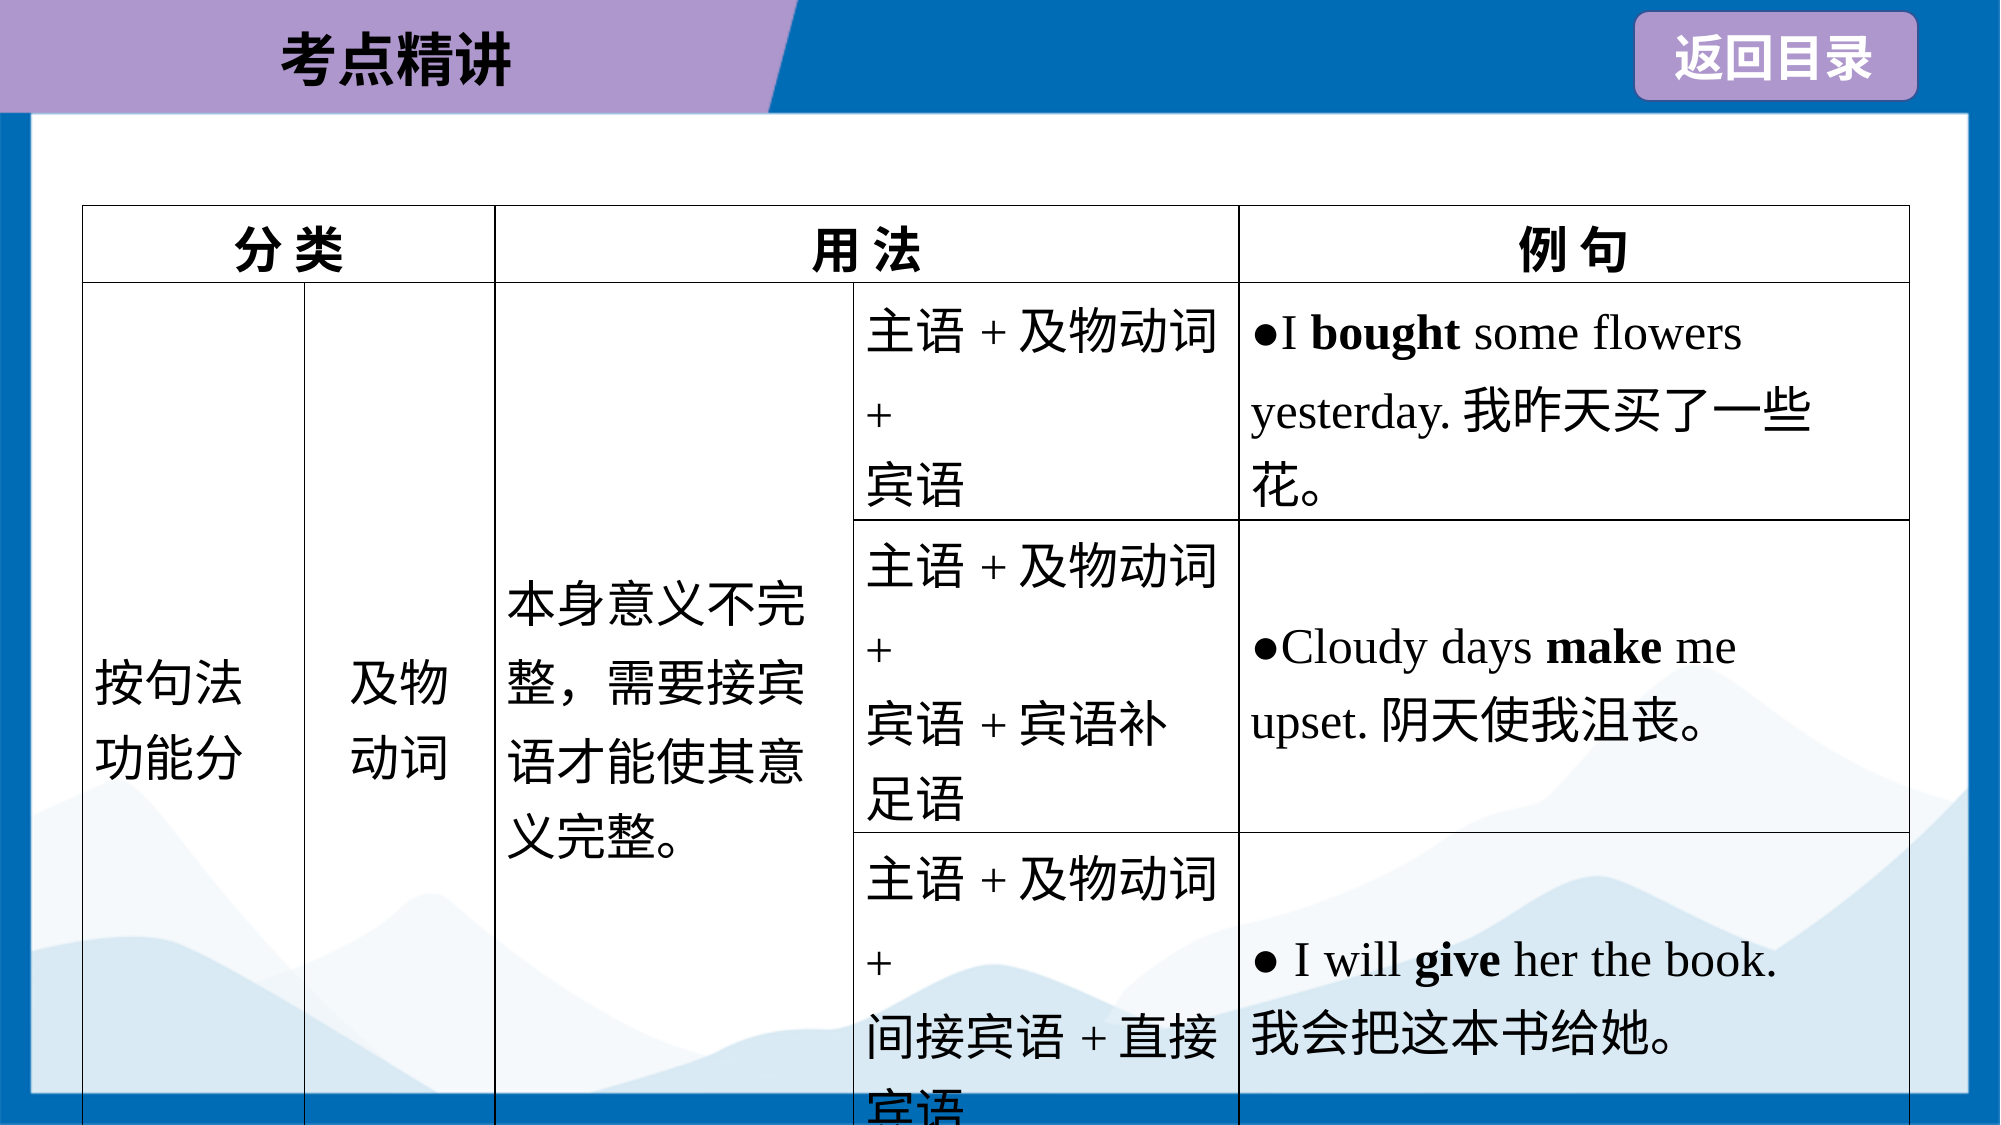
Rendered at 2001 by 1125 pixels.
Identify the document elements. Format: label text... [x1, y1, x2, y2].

table_header 例 句 [1240, 206, 1909, 282]
table_cell 主语+及物动词+ 间接宾语+直接 宾语 [854, 833, 1238, 1125]
table_header 用 法 [496, 206, 1238, 282]
table_cell 主语+及物动词+ 宾语+宾语补 足语 [854, 521, 1238, 832]
picture [0, 0, 2000, 1125]
table_cell ●Cloudy days make me upset.阴天使我沮丧。 [1240, 521, 1909, 832]
table_cell 主语+及物动词+ 宾语 [854, 283, 1238, 519]
table_header 分 类 [83, 206, 494, 282]
table_cell ●I bought some flowers yesterday.我昨天买了一些 花。 [1240, 283, 1909, 519]
table_cell 按句法 功能分 [83, 283, 304, 1125]
table_cell 及物 动词 [305, 283, 494, 1125]
table_cell 本身意义不完 整，需要接宾 语才能使其意 义完整。 [496, 283, 853, 1125]
table_cell ● I will give her the book. 我会把这本书给她。 [1240, 833, 1909, 1125]
